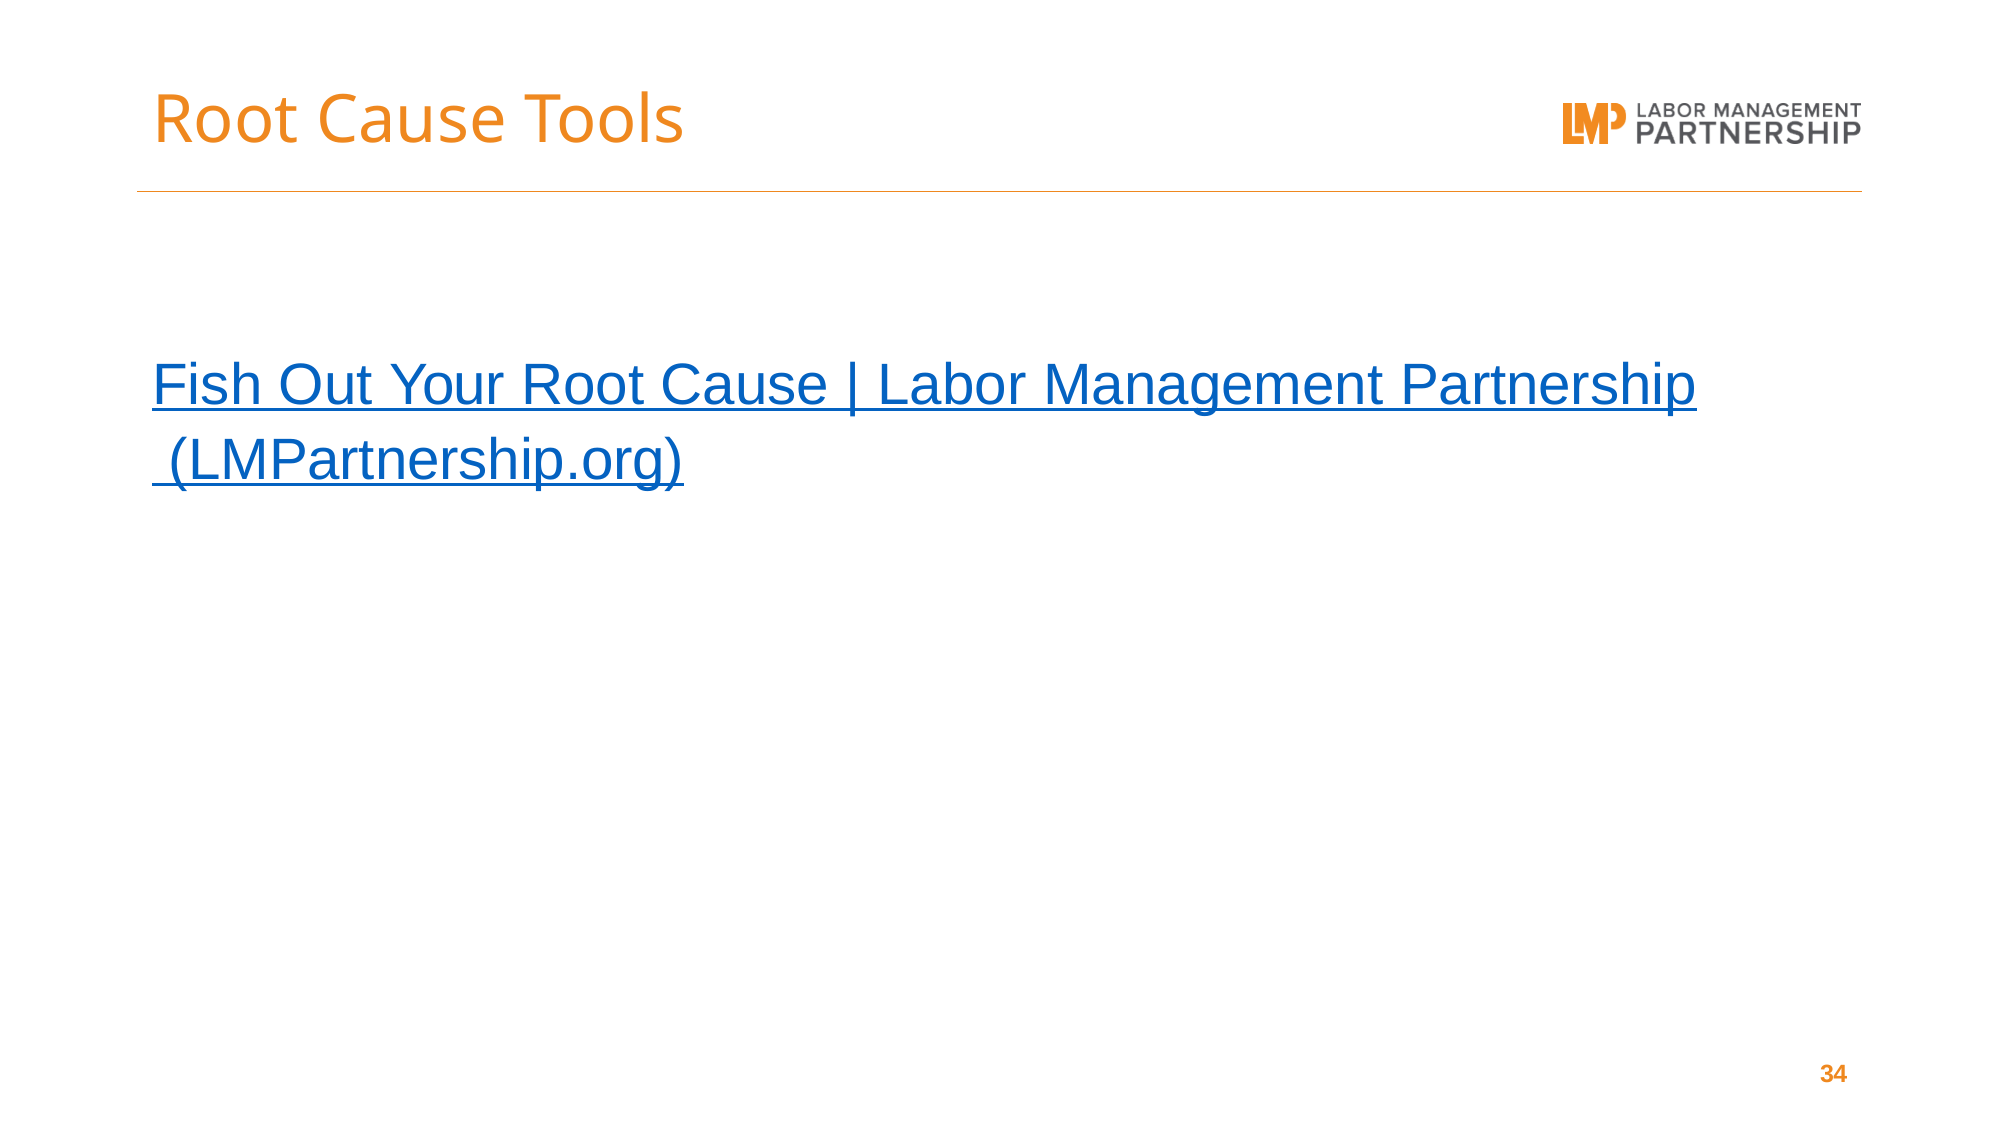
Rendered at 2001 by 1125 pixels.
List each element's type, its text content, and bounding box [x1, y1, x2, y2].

text_box Fish Out Your Root Cause | Labor Management Partnership (LMPartnership.org) [150, 339, 1704, 492]
text_box Root Cause Tools [150, 73, 789, 156]
slide_number 34 [1813, 1057, 1857, 1125]
picture [1563, 103, 1861, 144]
